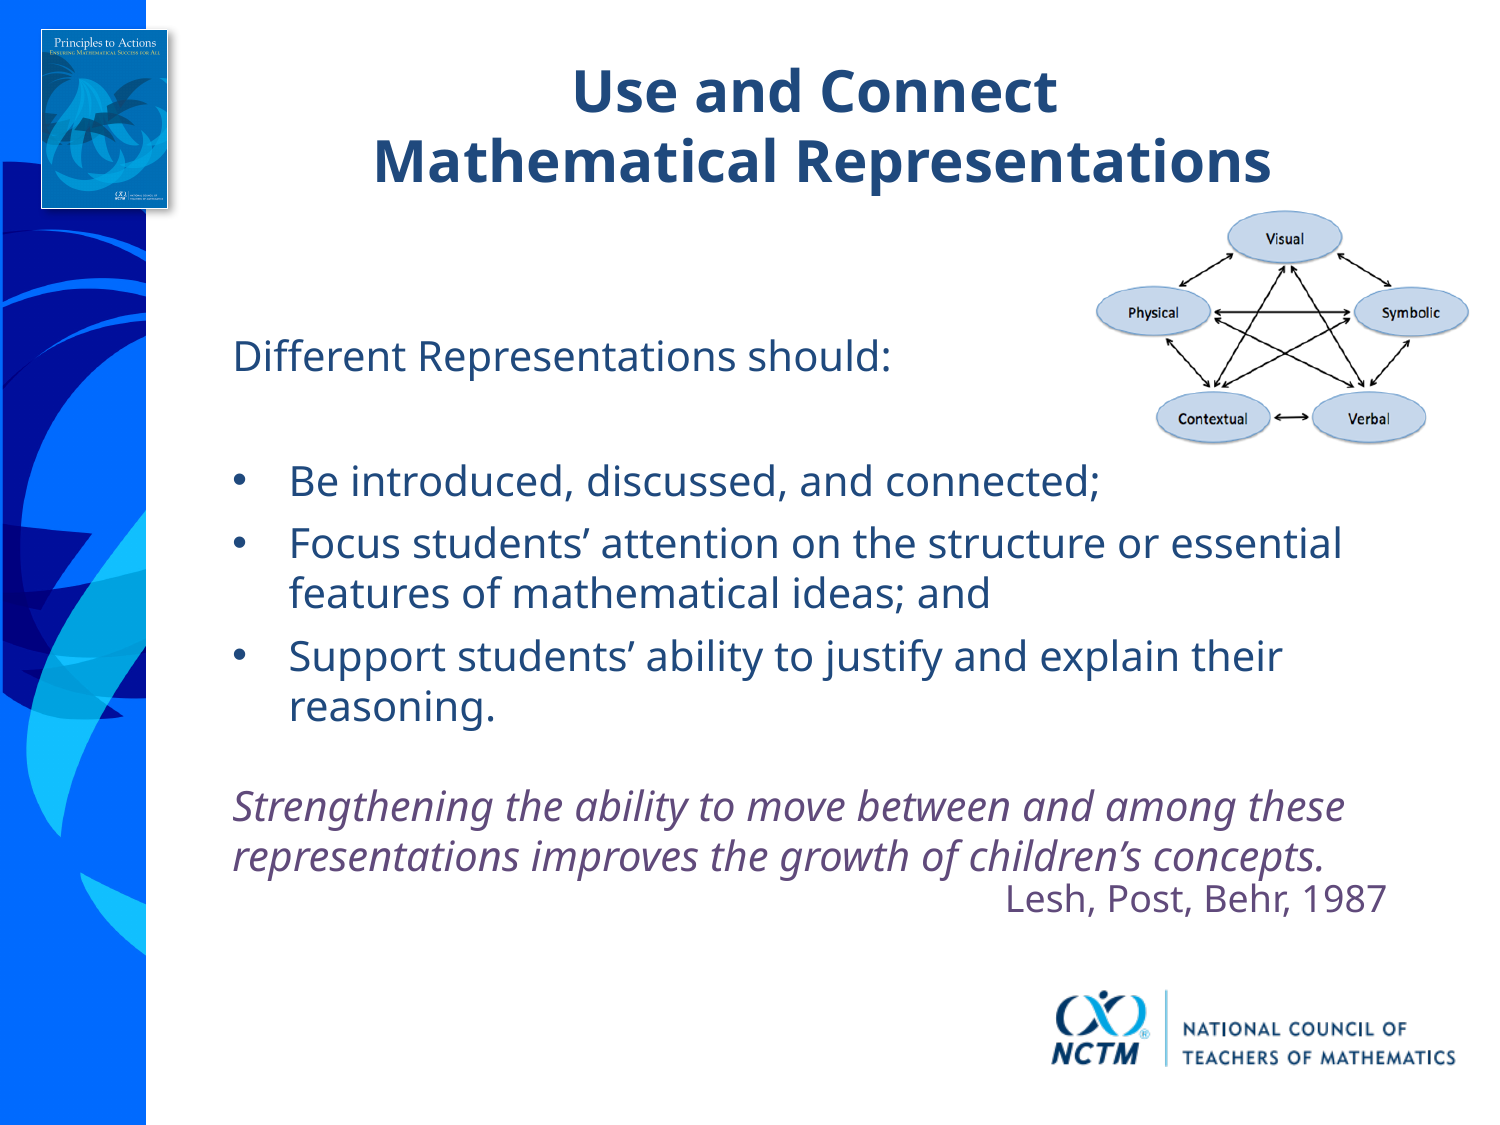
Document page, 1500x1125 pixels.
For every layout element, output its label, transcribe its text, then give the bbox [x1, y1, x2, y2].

picture [1034, 969, 1474, 1085]
text_box Different Representations should: Be introduced, discussed, and connected; Focus students’ attention on the structure or essential features of mathematical ideas; and Support students’ ability to justify and explain their reasoning. Strengthening the ability to move between and among these representations improves the growth of children’s concepts. Lesh, Post, Behr, 1987 [217, 259, 1413, 947]
text_box Use and Connect Mathematical Representations [170, 29, 1500, 218]
picture [0, 0, 168, 1125]
picture [1085, 207, 1474, 458]
